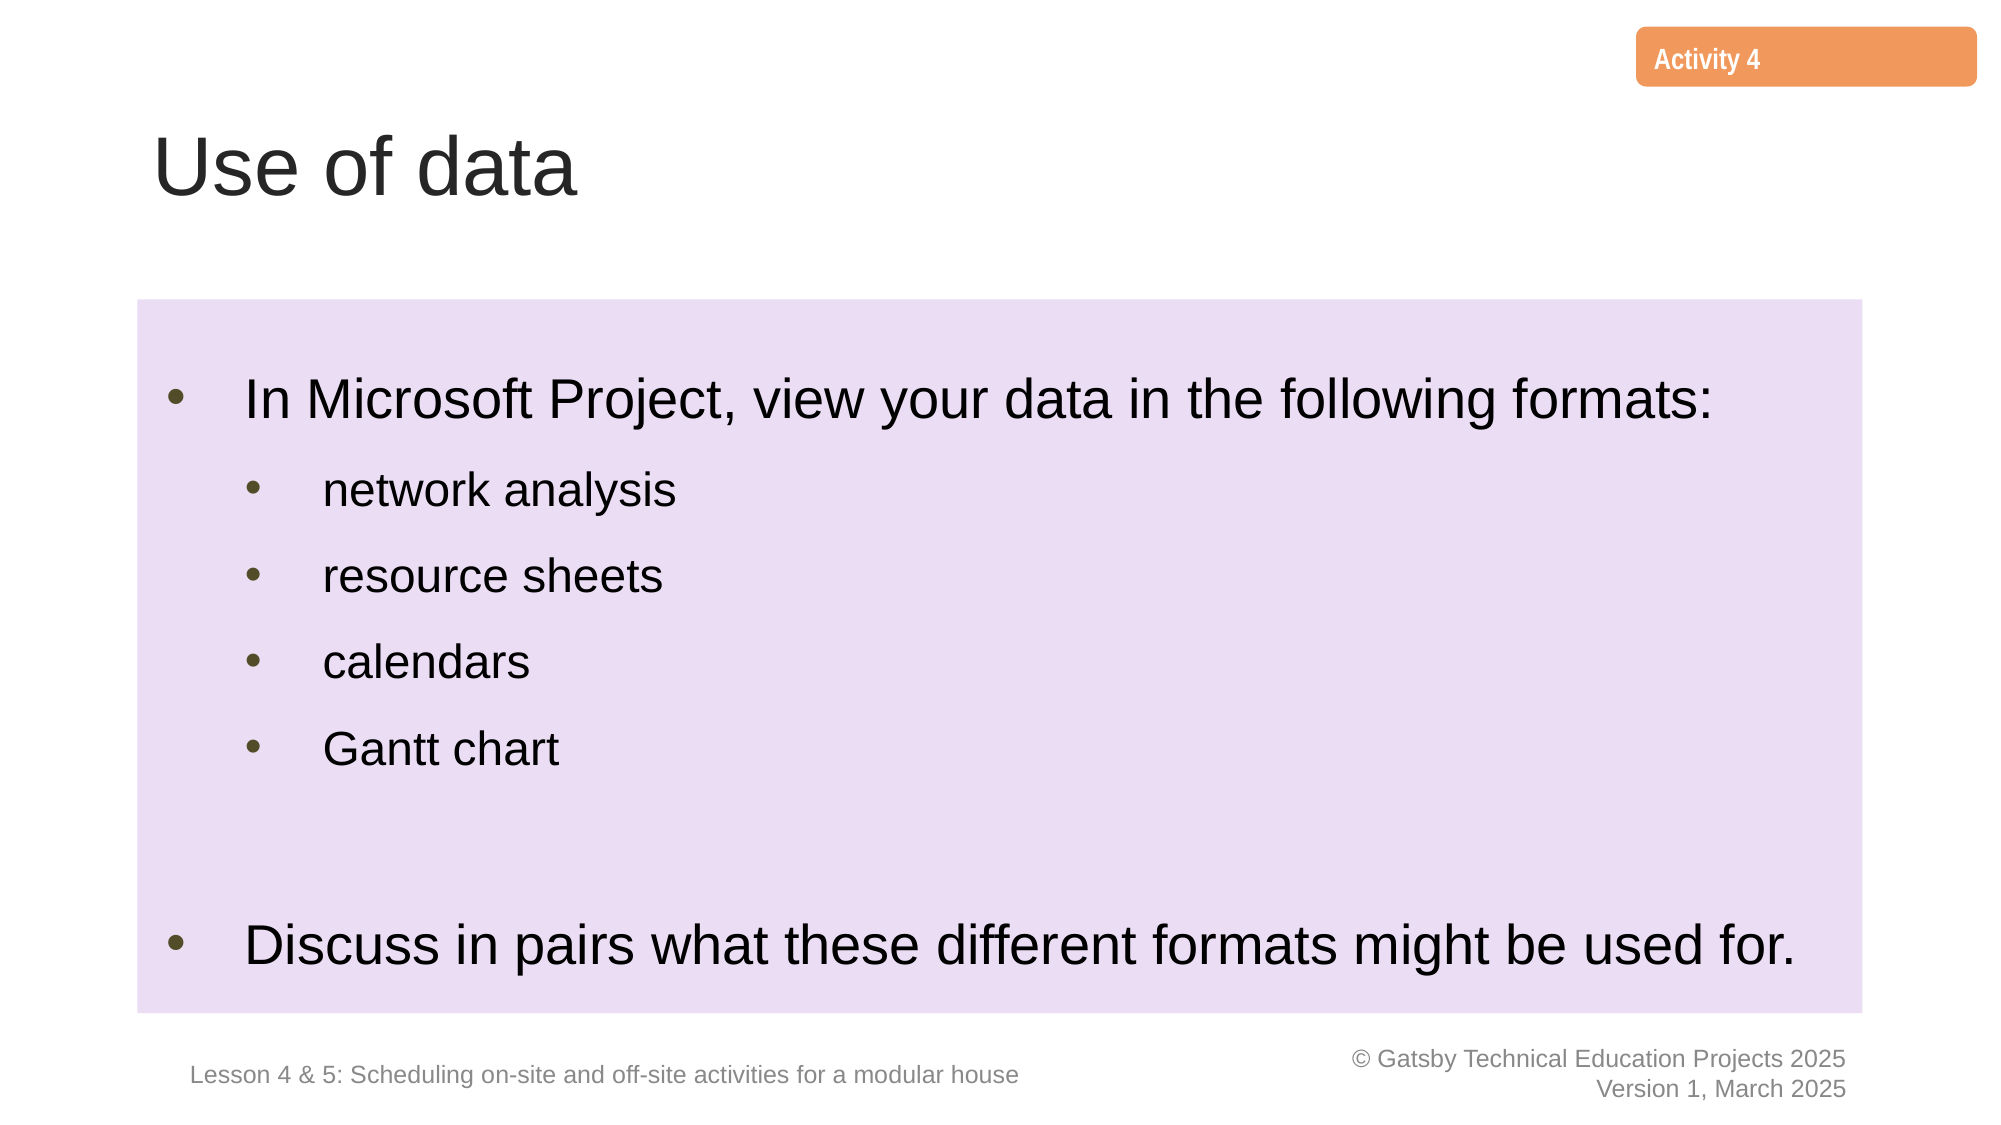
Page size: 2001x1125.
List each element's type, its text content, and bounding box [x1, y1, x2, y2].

text_box Activity 4 [1636, 26, 1978, 87]
list Lesson 4 & 5: Scheduling on-site and off-site activities for a modular house [137, 1042, 1079, 1103]
text_box In Microsoft Project, view your data in the following formats: network analysis resource sheets calendars Gantt chart Discuss in pairs what these different formats might be used for. [137, 299, 1863, 1014]
title Use of data [137, 59, 1863, 278]
